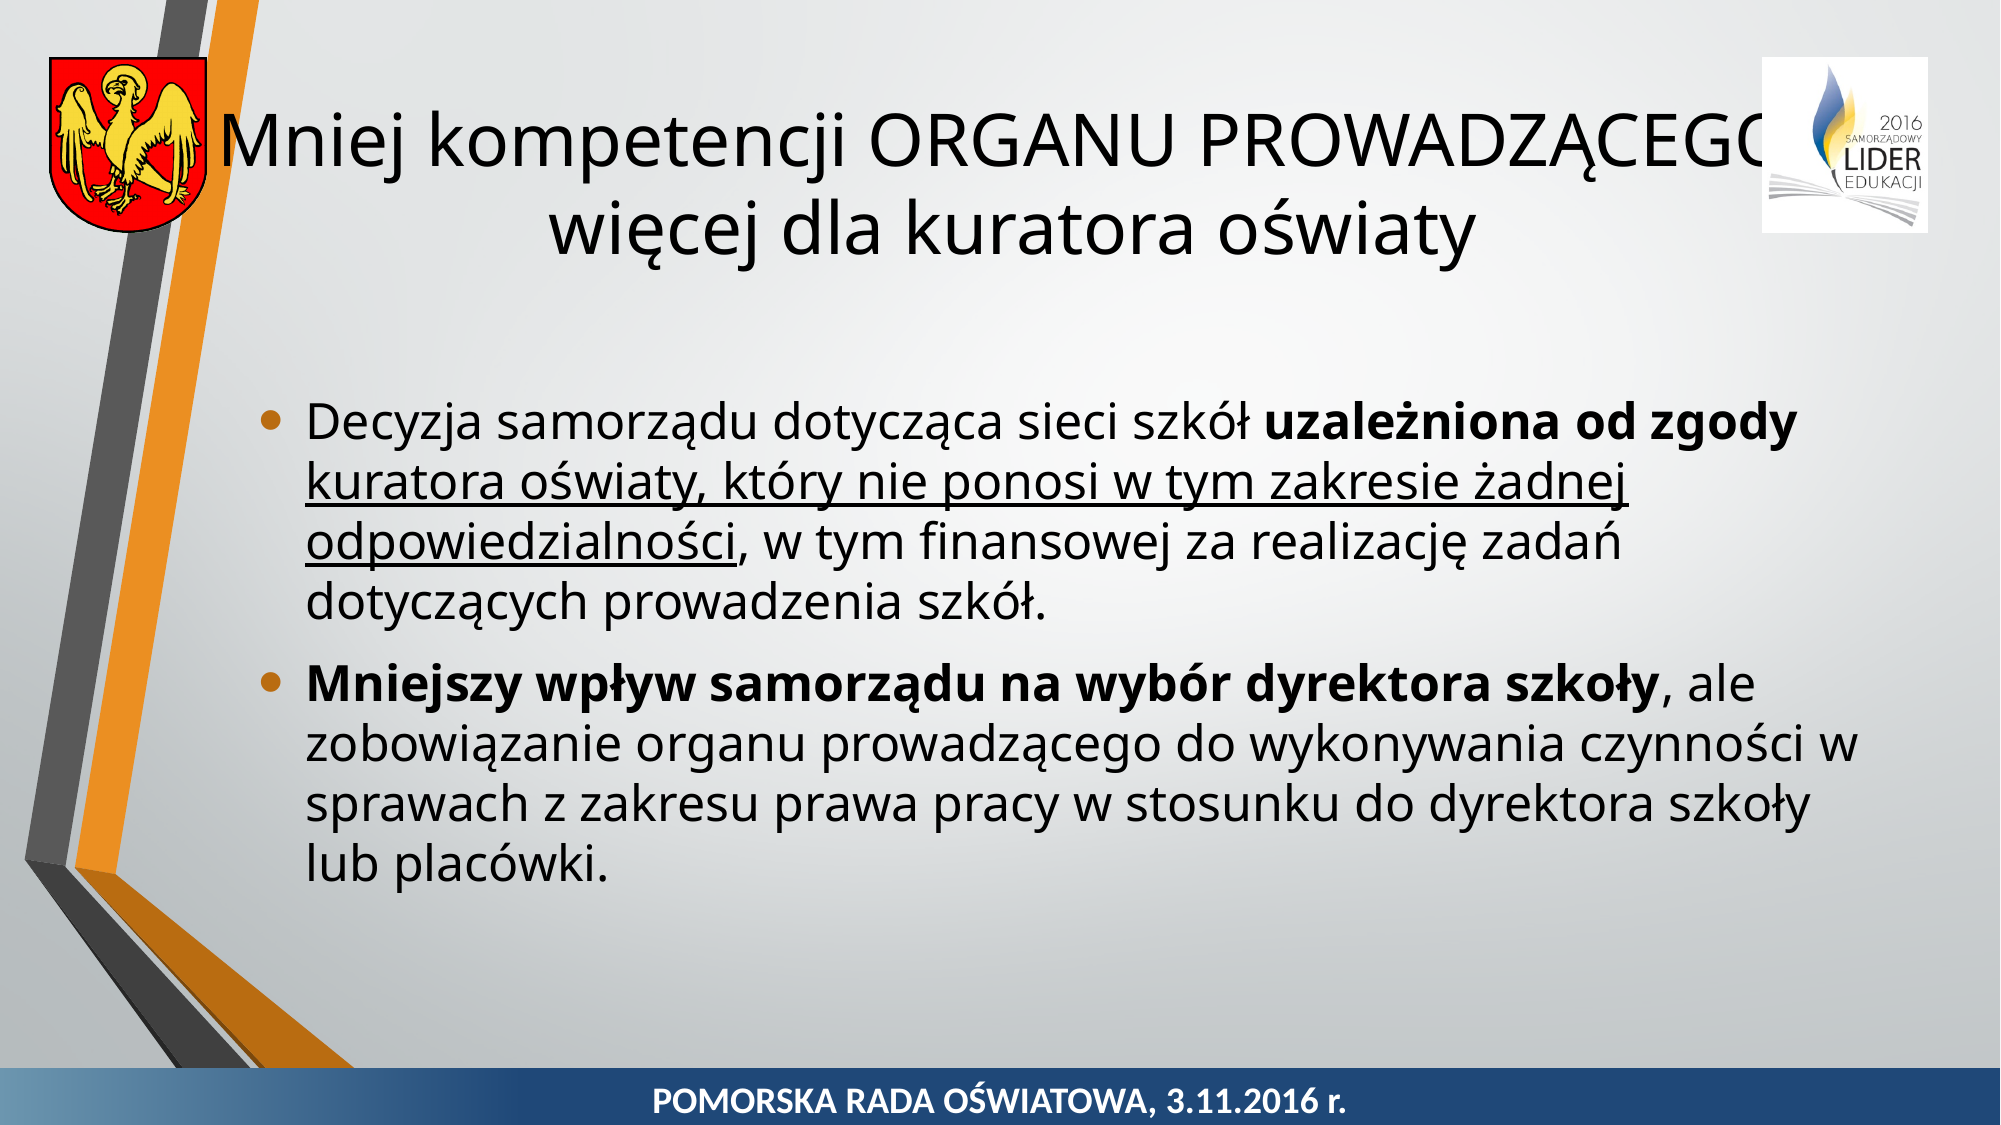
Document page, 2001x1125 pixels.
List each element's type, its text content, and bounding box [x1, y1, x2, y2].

title Mniej kompetencji ORGANU PROWADZĄCEGO, więcej dla kuratora oświaty [191, 37, 1835, 325]
picture [1761, 57, 1928, 233]
text_box POMORSKA RADA OŚWIATOWA, 3.11.2016 r. [0, 1068, 2000, 1125]
picture [49, 57, 207, 234]
list Decyzja samorządu dotycząca sieci szkół uzależniona od zgody kuratora oświaty, który nie ponosi w tym zakresie żadnej odpowiedzialności, w tym finansowej za realizację zadań dotyczących prowadzenia szkół. Mniejszy wpływ samorządu na wybór dyrektora szkoły, ale zobowiązanie organu prowadzącego do wykonywania czynności w sprawach z zakresu prawa pracy w stosunku do dyrektora szkoły lub placówki. [243, 331, 1887, 950]
